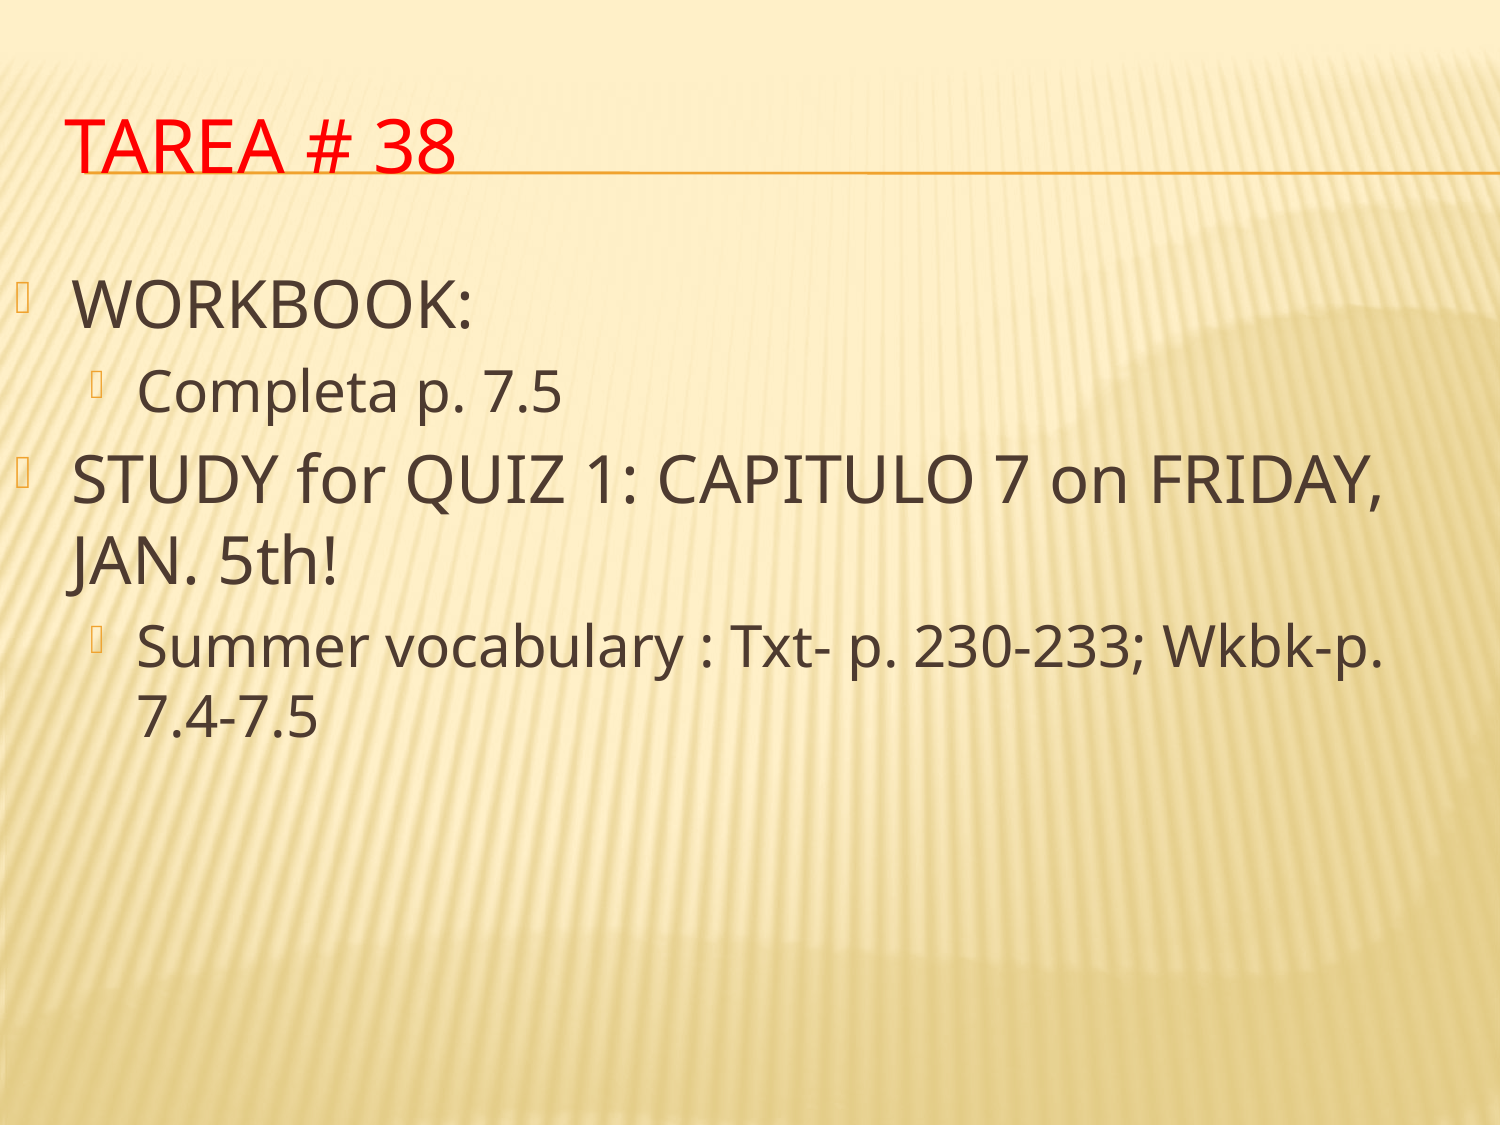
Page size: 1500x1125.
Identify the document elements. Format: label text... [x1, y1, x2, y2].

title Tarea # 38 [50, 75, 1475, 213]
list WORKBOOK: Completa p. 7.5 STUDY for QUIZ 1: CAPITULO 7 on FRIDAY, JAN. 5th! Summer vocabulary : Txt- p. 230-233; Wkbk-p. 7.4-7.5 [0, 254, 1475, 998]
